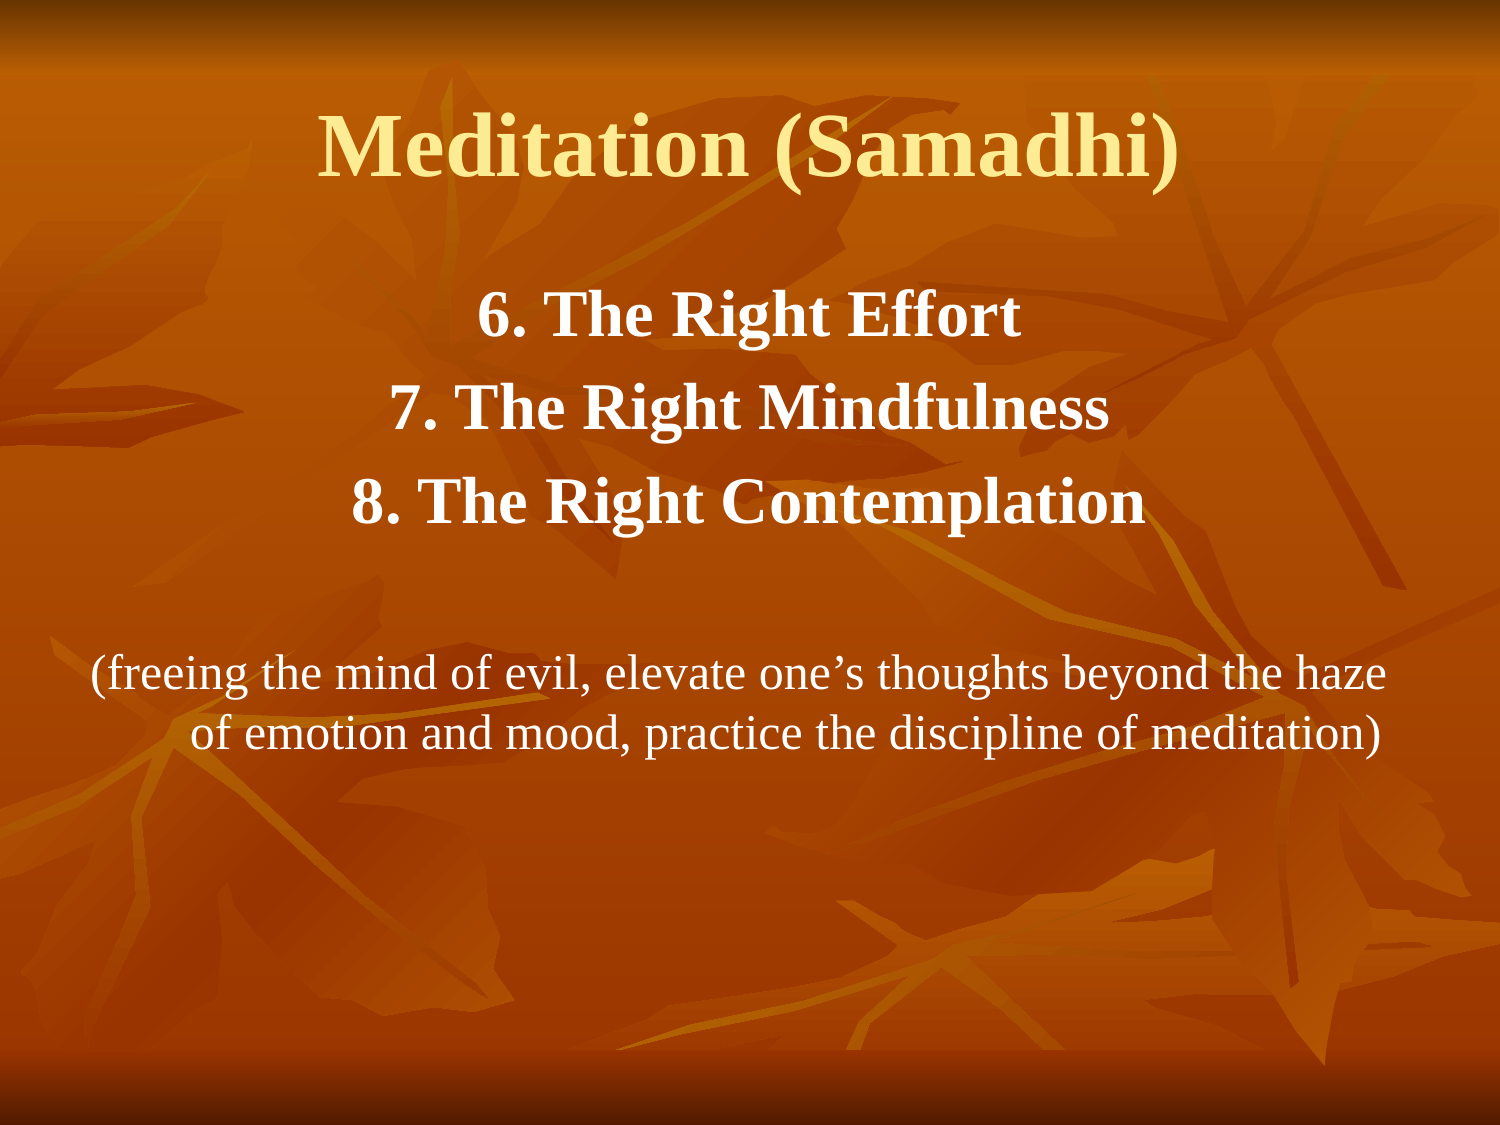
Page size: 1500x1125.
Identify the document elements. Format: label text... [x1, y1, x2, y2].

list 6. The Right Effort 7. The Right Mindfulness 8. The Right Contemplation (freeing the mind of evil, elevate one’s thoughts beyond the haze of emotion and mood, practice the discipline of meditation) [74, 262, 1426, 1006]
title Meditation (Samadhi) [74, 45, 1426, 234]
